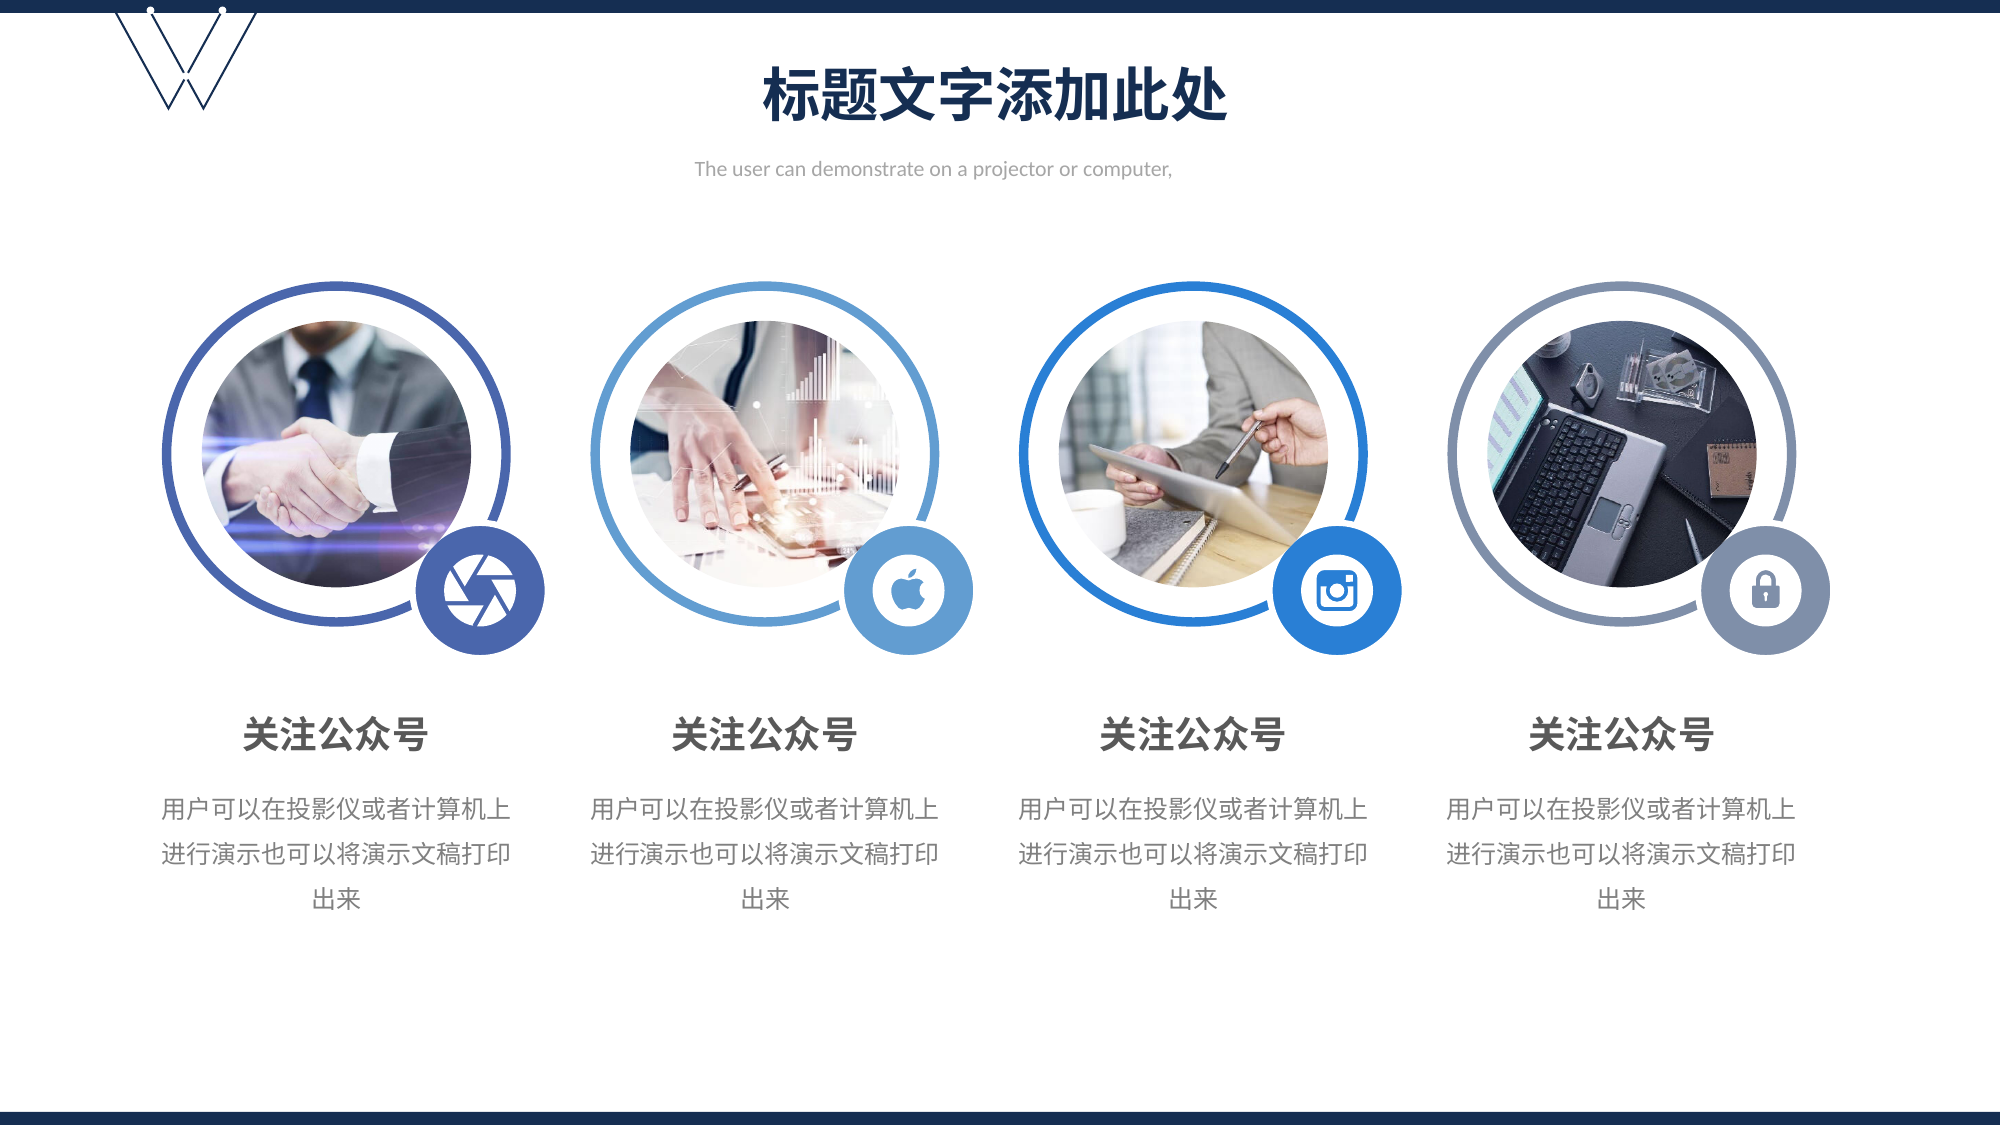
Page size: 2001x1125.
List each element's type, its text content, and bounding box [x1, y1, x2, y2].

text_box [476, 594, 507, 627]
text_box [1089, 285, 1298, 320]
text_box 用户可以在投影仪或者计算机上进行演示也可以将演示文稿打印出来 [142, 771, 531, 921]
text_box [900, 350, 936, 522]
text_box [472, 351, 508, 522]
text_box [232, 285, 441, 320]
text_box [1329, 351, 1365, 522]
picture [201, 320, 472, 588]
text_box [232, 588, 413, 624]
text_box [1757, 350, 1793, 522]
text_box 关注公众号 [1009, 694, 1378, 764]
text_box 关注公众号 [1437, 694, 1806, 764]
text_box [447, 605, 484, 626]
picture [1058, 320, 1329, 588]
text_box 用户可以在投影仪或者计算机上进行演示也可以将演示文稿打印出来 [1428, 771, 1816, 921]
text_box [1089, 588, 1270, 624]
text_box [1729, 554, 1802, 627]
text_box 关注公众号 [580, 694, 949, 764]
text_box [660, 285, 869, 320]
text_box [839, 521, 978, 660]
text_box The user can demonstrate on a projector or computer, [679, 143, 1320, 189]
picture [630, 320, 900, 588]
text_box [1517, 588, 1698, 624]
text_box [660, 588, 841, 624]
text_box [1517, 285, 1726, 320]
text_box [1022, 351, 1058, 557]
text_box [1268, 521, 1406, 660]
text_box [411, 521, 549, 660]
text_box [1451, 350, 1487, 558]
text_box 用户可以在投影仪或者计算机上进行演示也可以将演示文稿打印出来 [999, 771, 1388, 921]
text_box [476, 555, 513, 576]
picture [1487, 320, 1757, 588]
text_box [594, 350, 630, 558]
text_box 标题文字添加此处 [747, 41, 1253, 136]
text_box 关注公众号 [152, 694, 521, 764]
text_box [491, 579, 517, 612]
text_box [1697, 521, 1835, 660]
text_box [1301, 554, 1374, 627]
text_box [165, 350, 201, 558]
text_box [472, 554, 484, 575]
text_box [872, 554, 945, 627]
text_box [444, 588, 469, 602]
text_box 用户可以在投影仪或者计算机上进行演示也可以将演示文稿打印出来 [571, 771, 959, 921]
